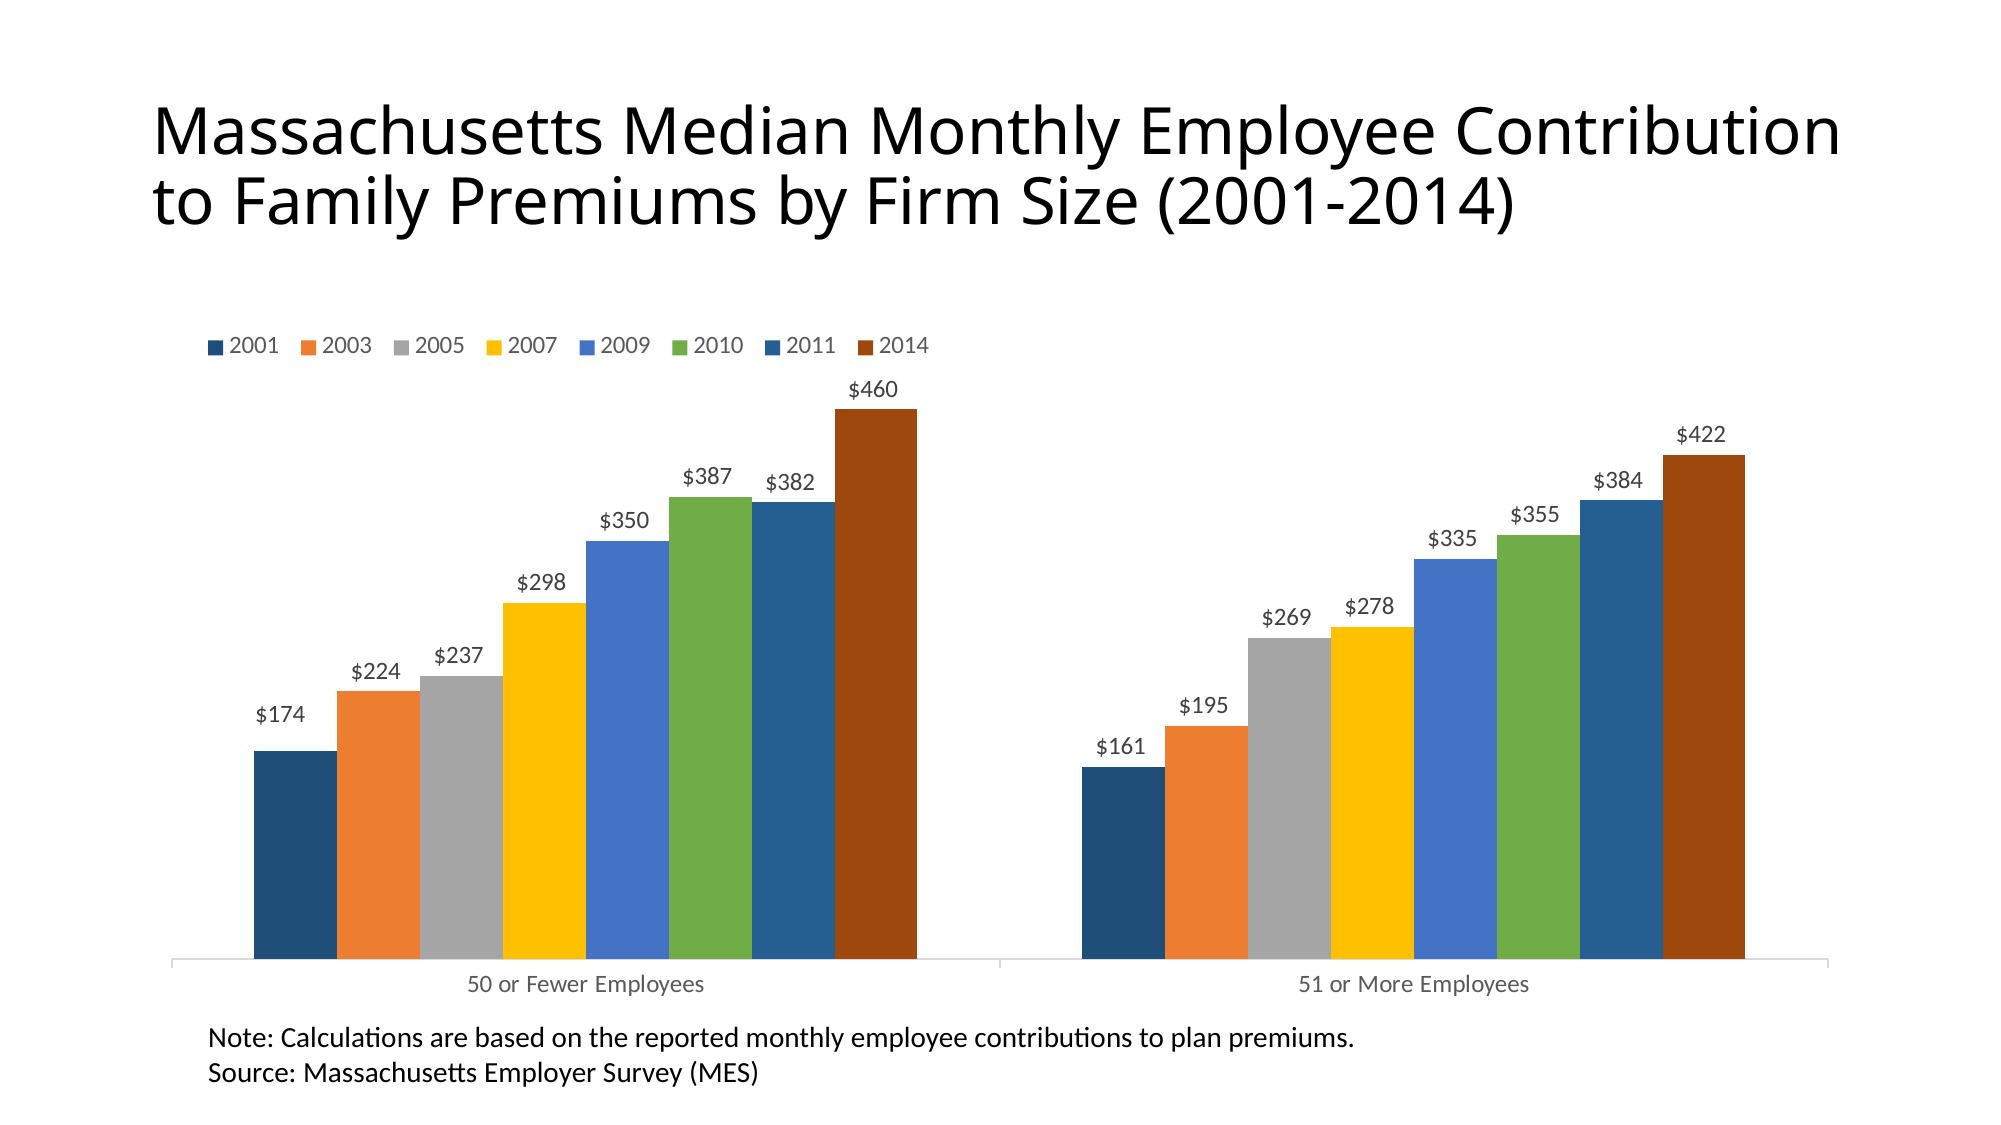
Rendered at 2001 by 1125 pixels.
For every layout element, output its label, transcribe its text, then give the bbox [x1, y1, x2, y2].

chart [137, 299, 1863, 1014]
title Massachusetts Median Monthly Employee Contribution to Family Premiums by Firm Size (2001-2014) [137, 59, 1863, 278]
text_box Note: Calculations are based on the reported monthly employee contributions to plan premiums. Source: Massachusetts Employer Survey (MES) [193, 1014, 1807, 1097]
